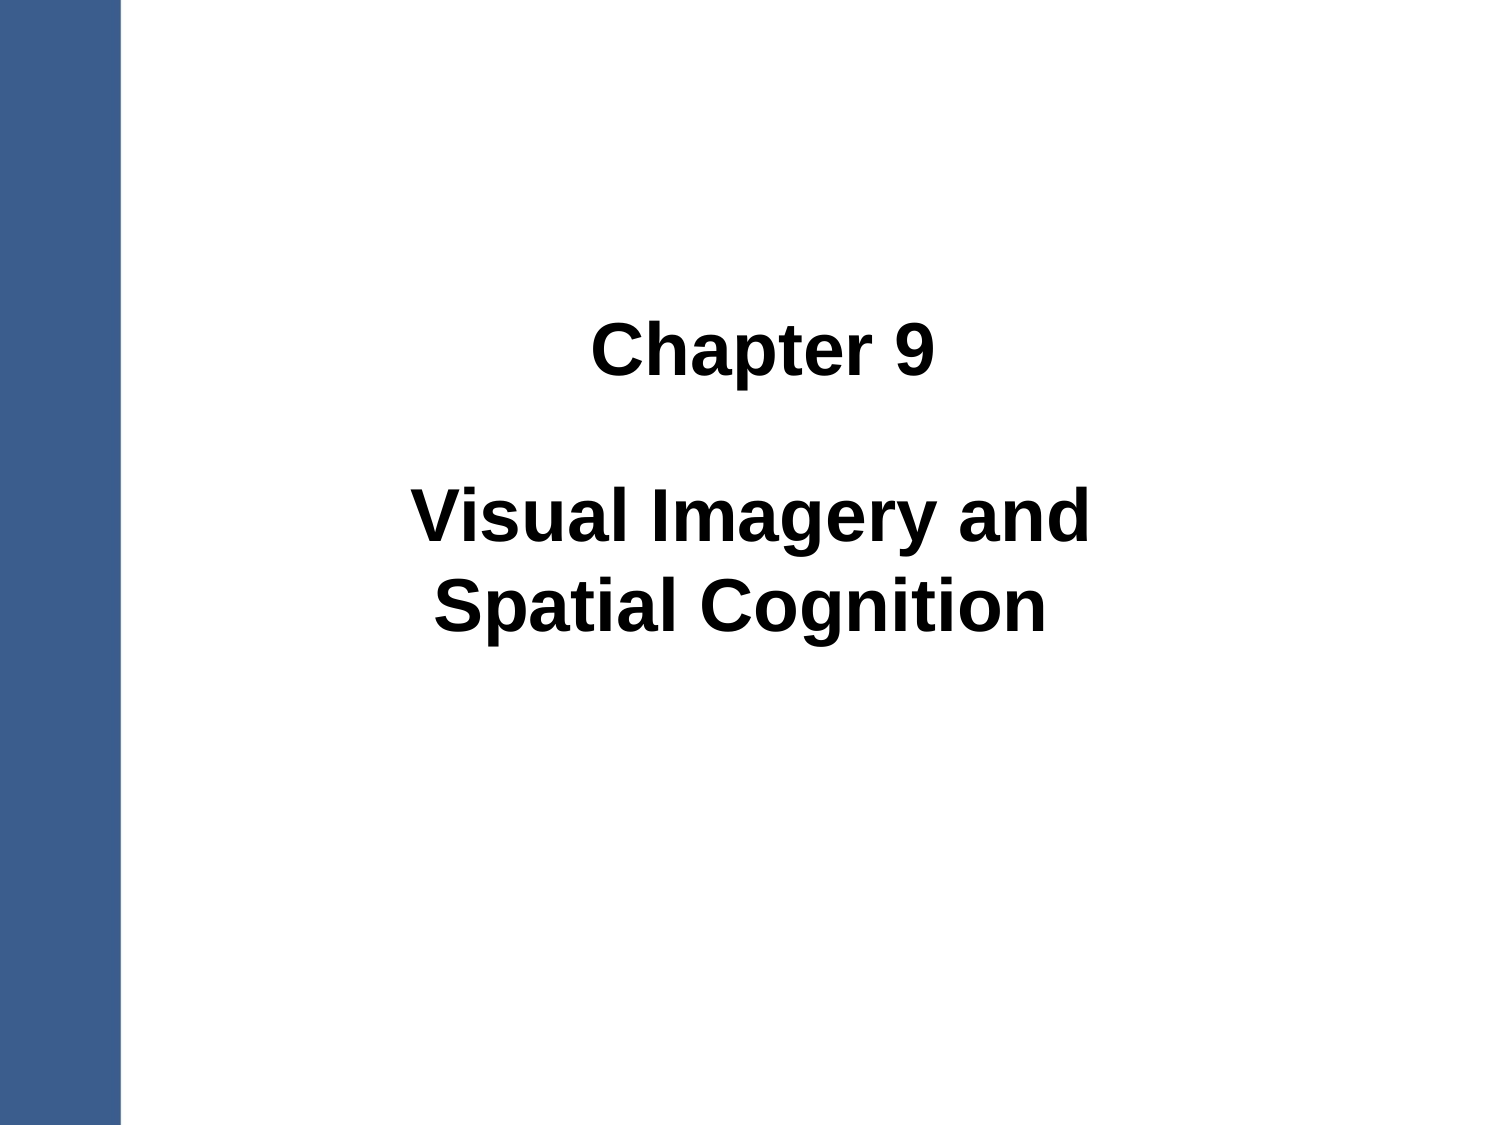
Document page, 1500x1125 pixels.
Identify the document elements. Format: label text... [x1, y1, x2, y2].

picture [0, 0, 1500, 1125]
title Chapter 9 [235, 278, 1292, 421]
text_box Visual Imagery and Spatial Cognition [266, 459, 1217, 654]
